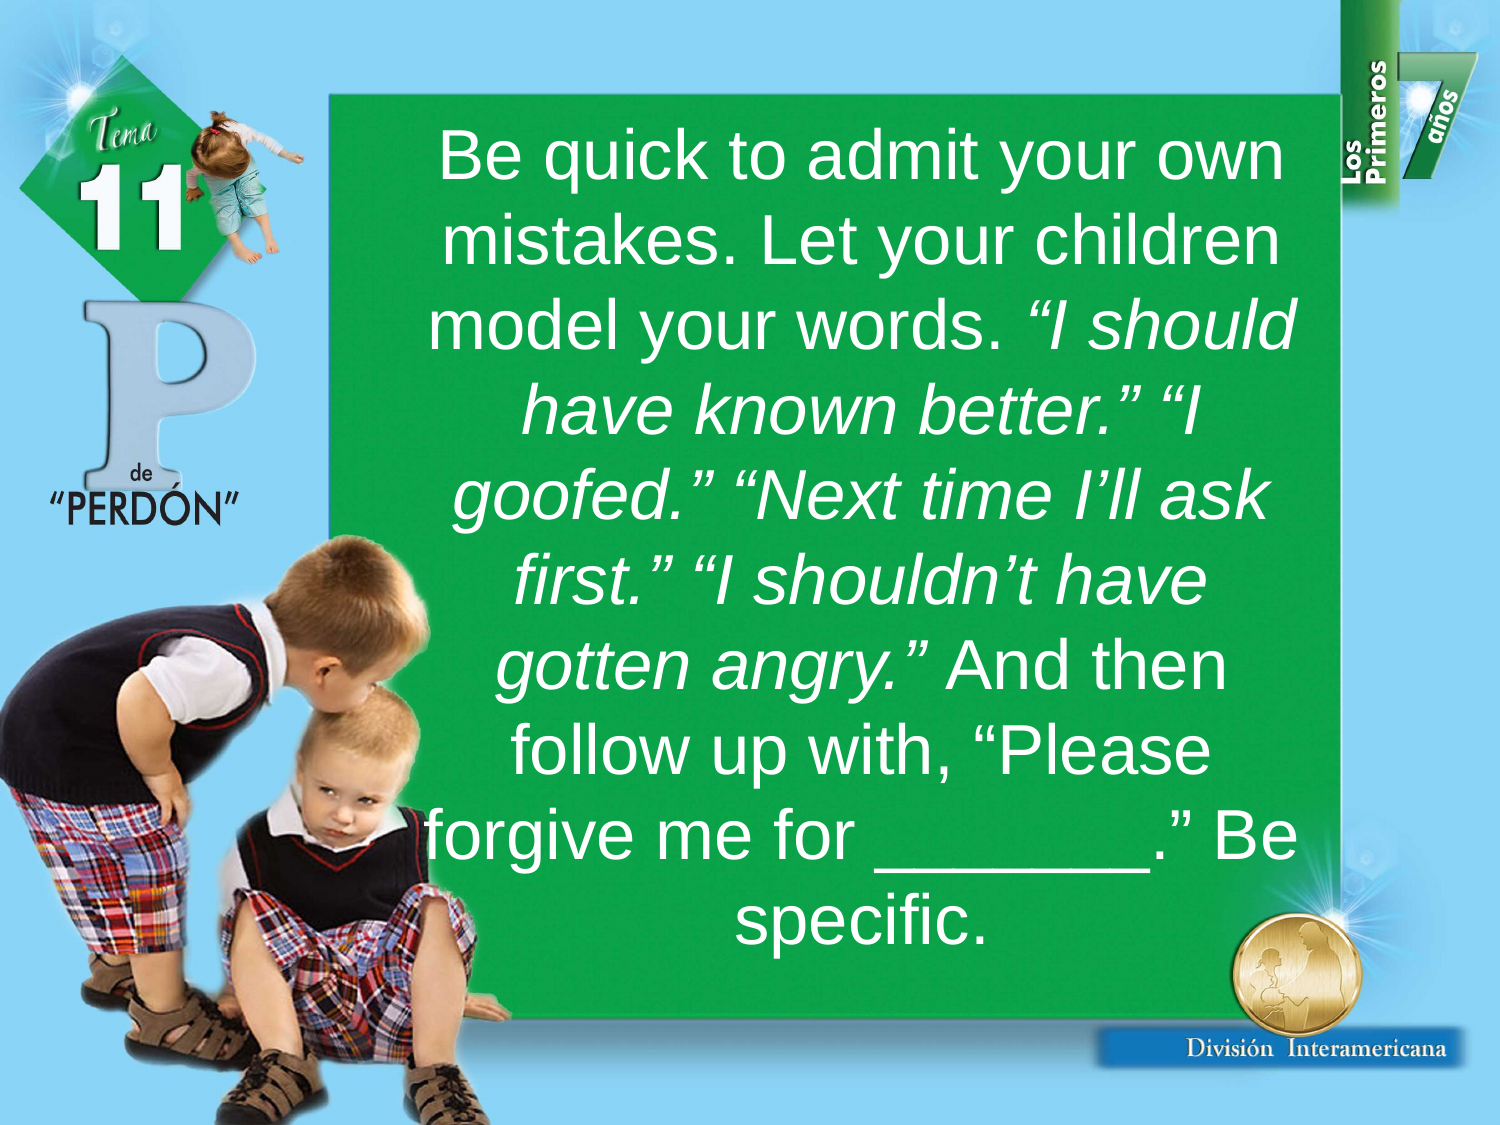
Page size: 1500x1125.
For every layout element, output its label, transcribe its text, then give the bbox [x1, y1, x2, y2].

text_box Be quick to admit your own mistakes. Let your children model your words. “I should have known better.” “I goofed.” “Next time I’ll ask first.” “I shouldn’t have gotten angry.” And then follow up with, “Please forgive me for _______.” Be specific. [395, 101, 1329, 966]
picture [0, 0, 1500, 1125]
